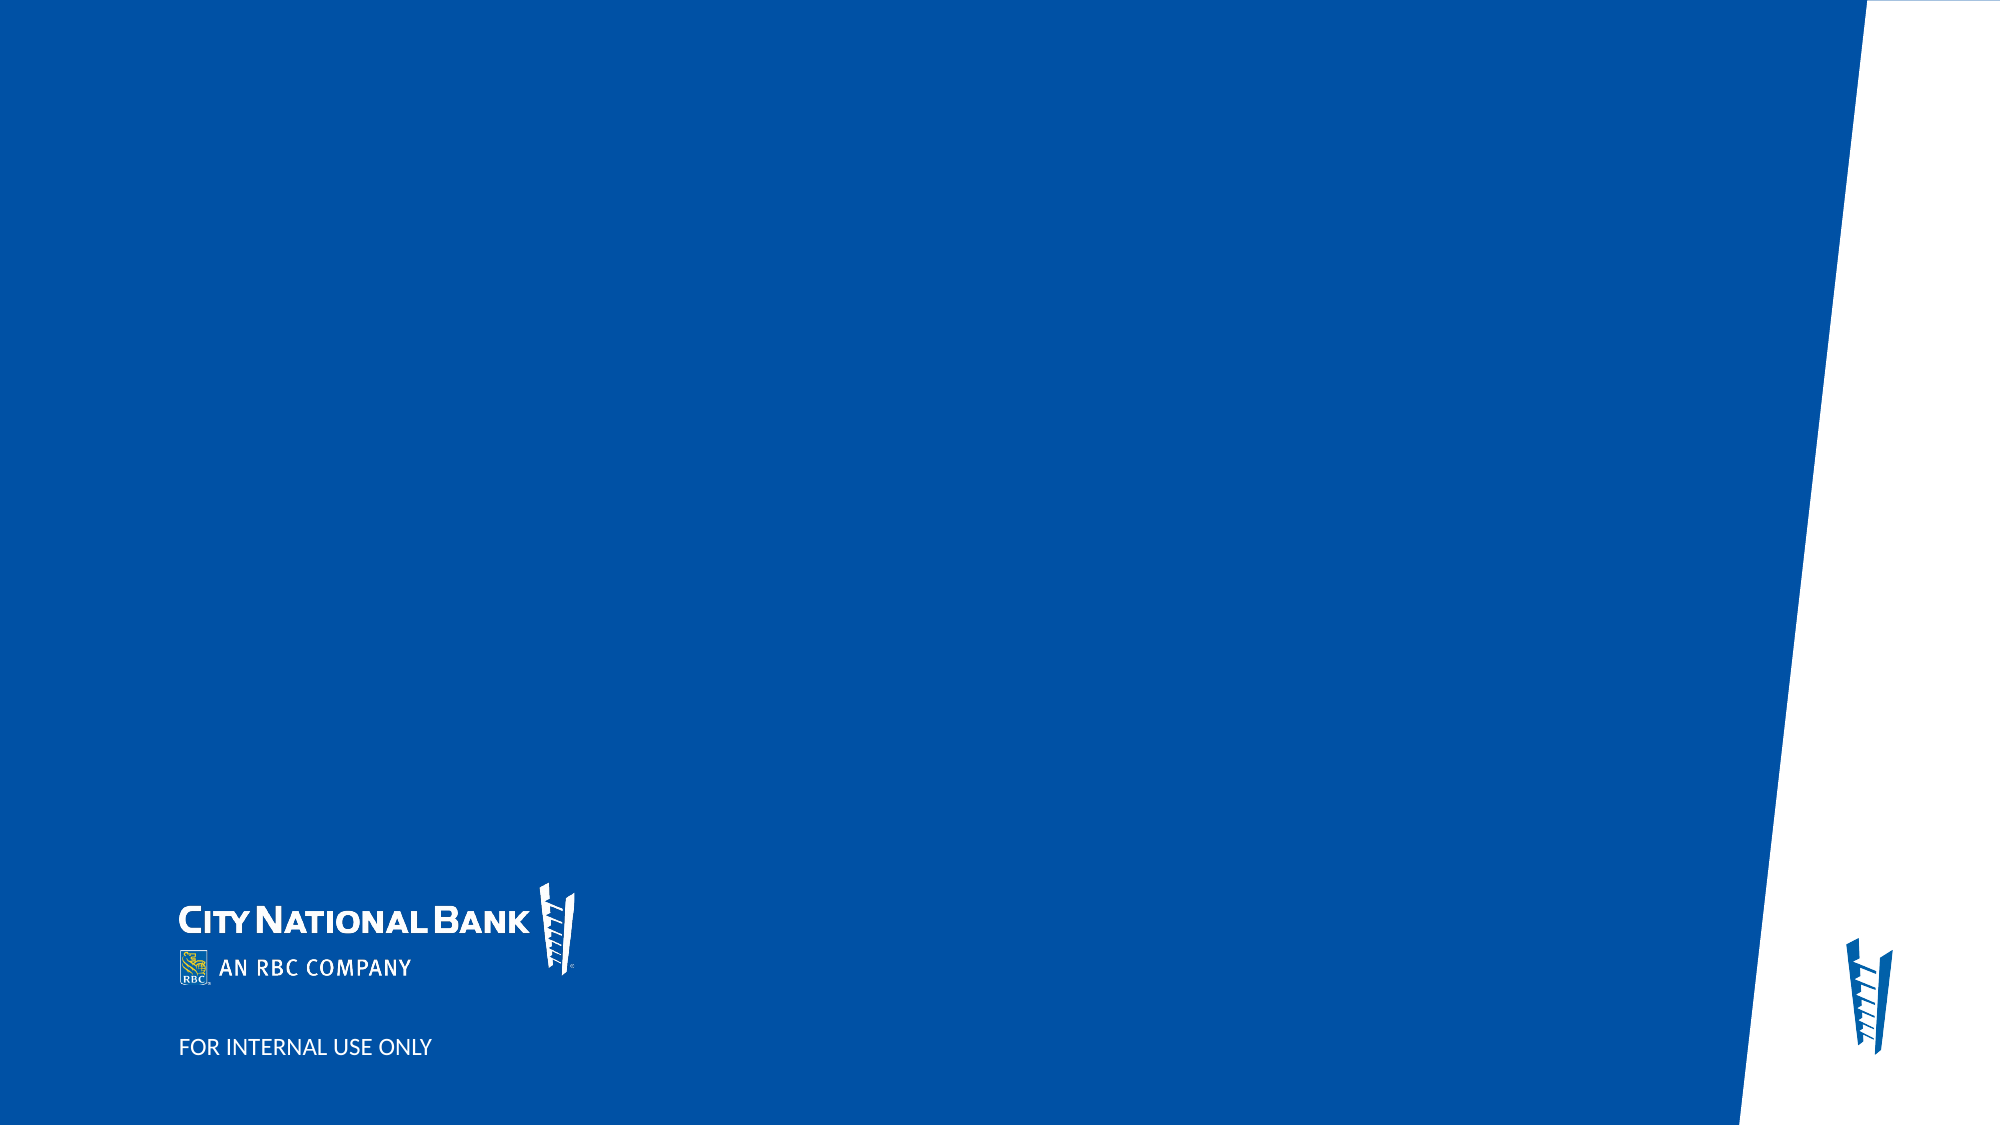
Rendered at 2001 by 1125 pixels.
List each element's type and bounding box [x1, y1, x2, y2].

picture [1846, 938, 1893, 1055]
